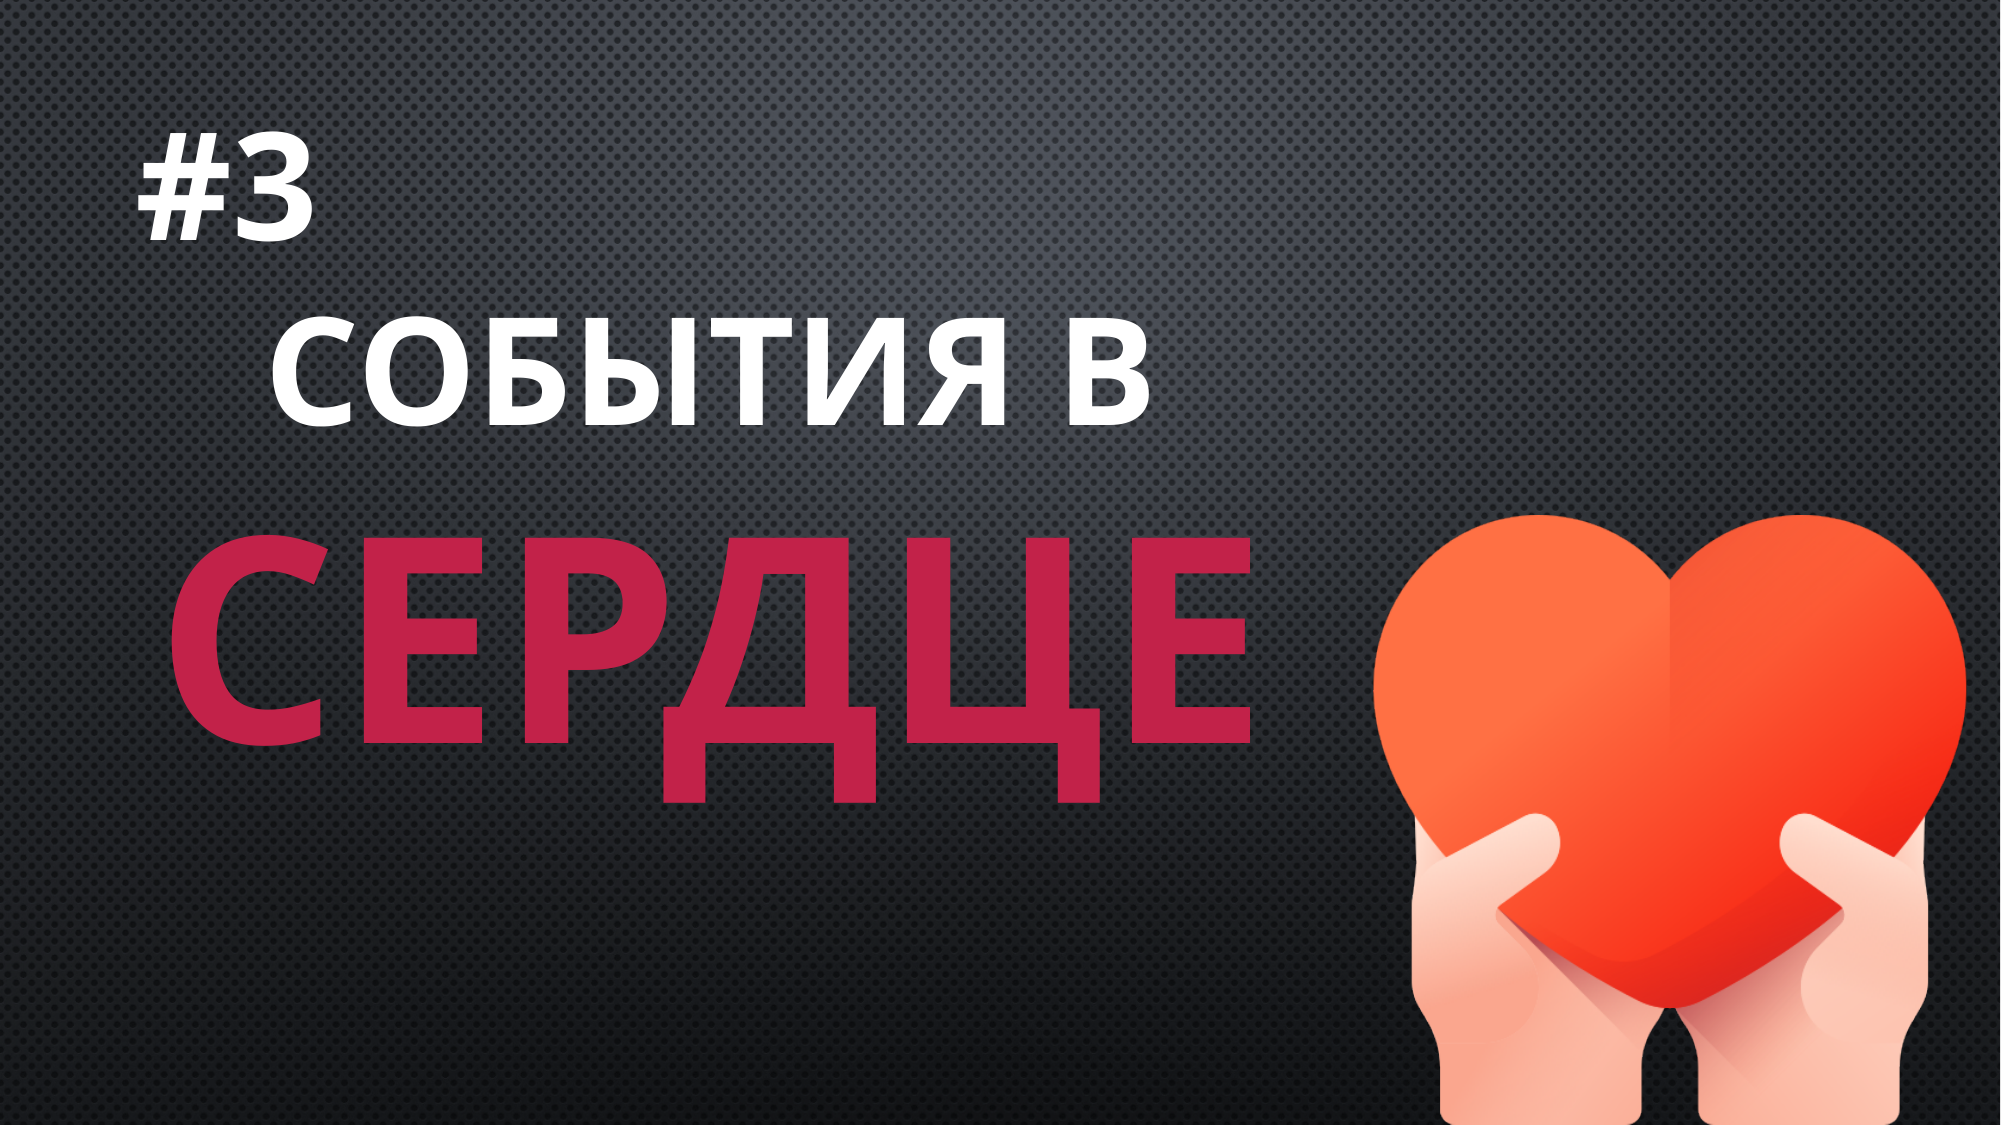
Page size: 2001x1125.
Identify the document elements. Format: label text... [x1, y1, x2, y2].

subtitle СОБЫТИЯ В СЕРДЦЕ [0, 268, 1424, 933]
picture [1365, 515, 1975, 1125]
text_box #3 [78, 83, 375, 283]
